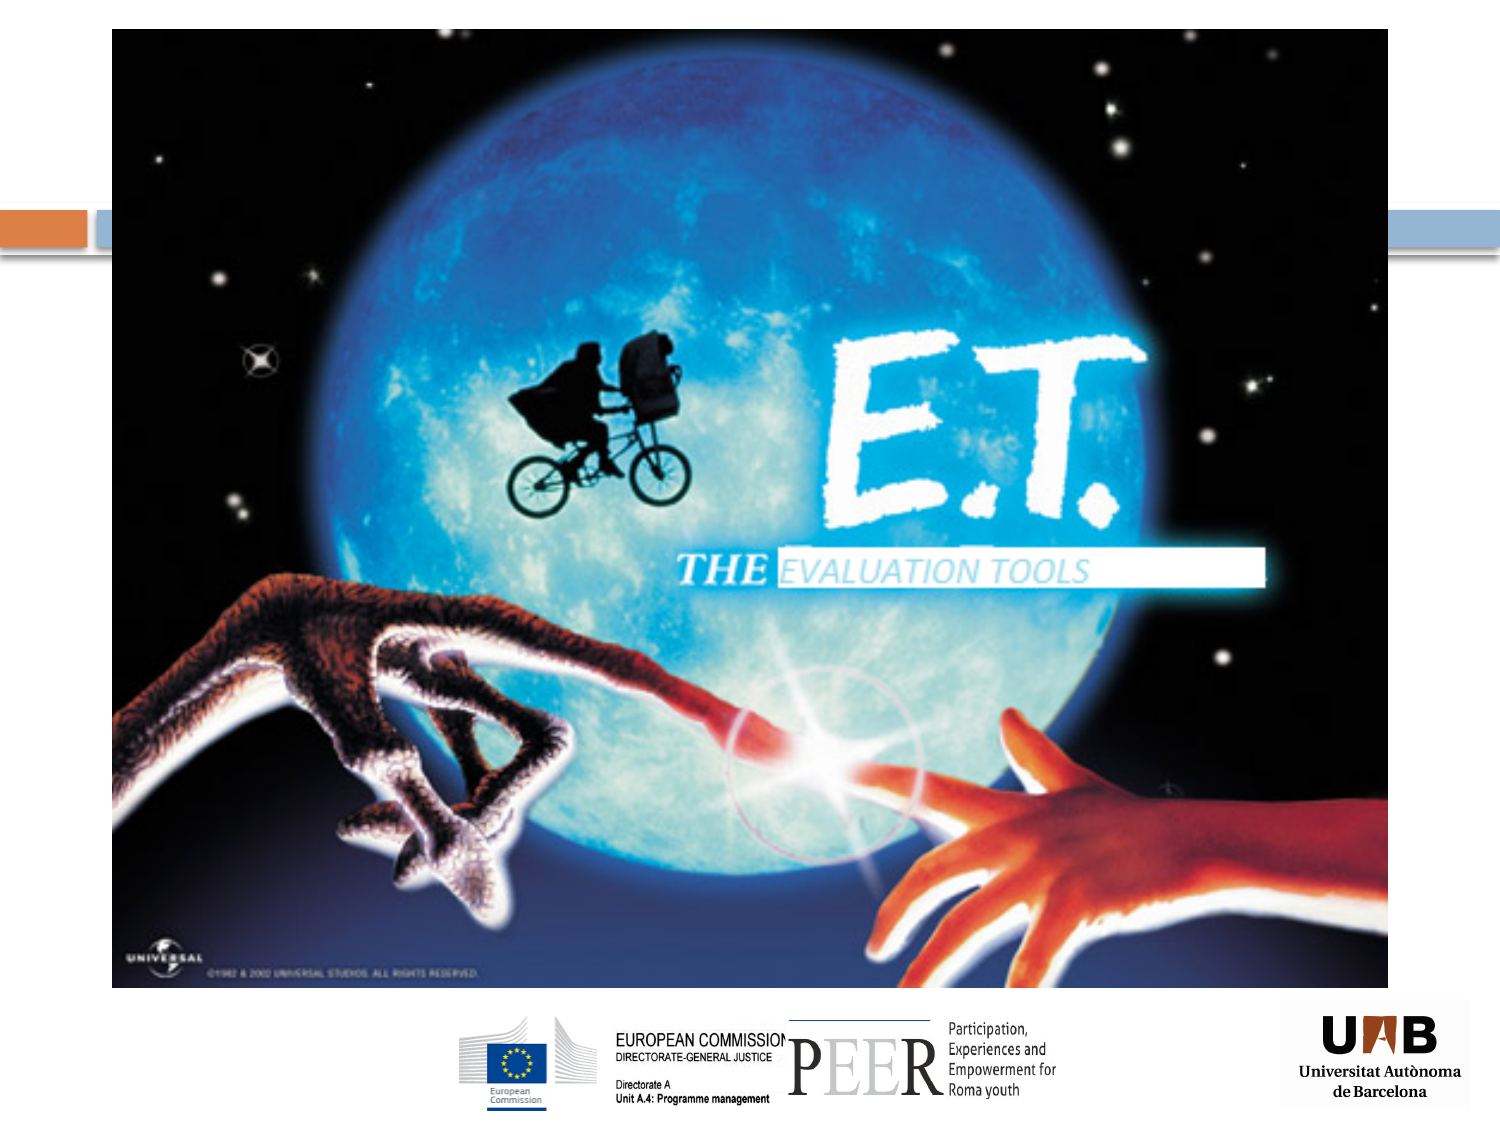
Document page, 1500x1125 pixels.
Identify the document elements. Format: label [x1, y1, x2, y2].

picture [1279, 999, 1471, 1109]
list [111, 29, 1389, 988]
picture [459, 1016, 597, 1111]
picture [785, 1020, 1057, 1099]
